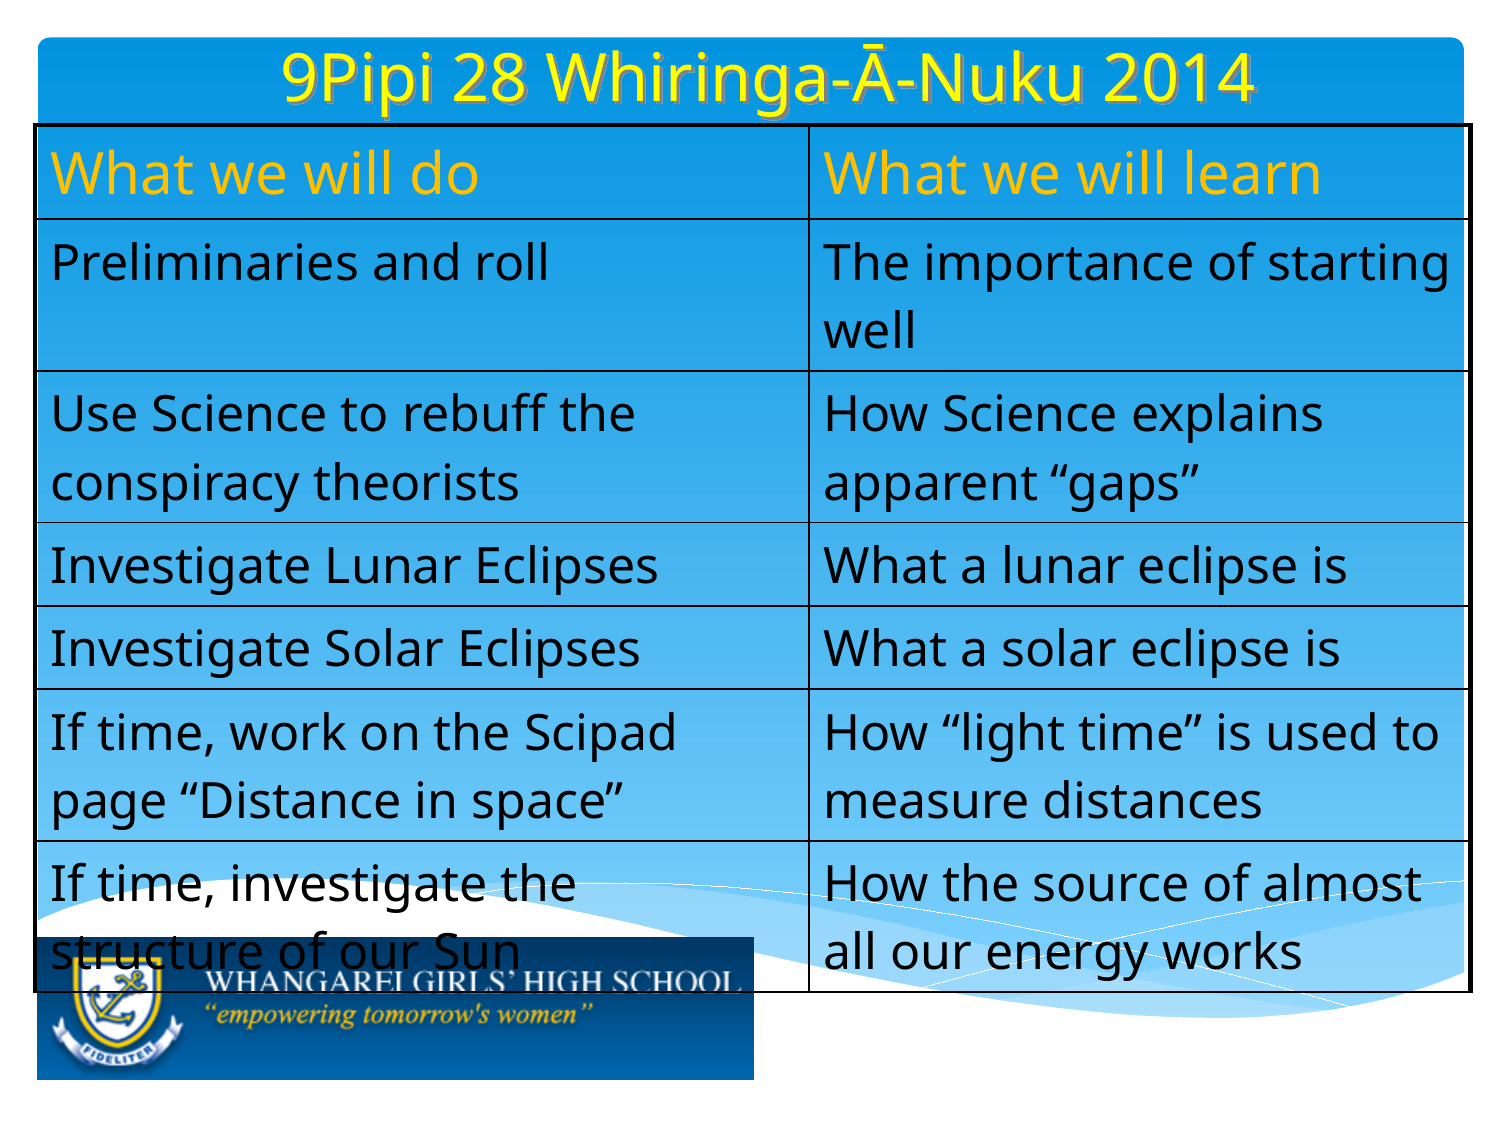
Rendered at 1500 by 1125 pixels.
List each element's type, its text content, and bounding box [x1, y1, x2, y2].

table_cell If time, work on the Scipad page “Distance in space” [37, 690, 808, 840]
table_cell Use Science to rebuff the conspiracy theorists [37, 372, 808, 522]
table_cell If time, investigate the structure of our Sun [37, 842, 808, 991]
table_cell What a solar eclipse is [810, 607, 1468, 688]
text_box 9Pipi 28 Whiringa-Ā-Nuku 2014 [162, 24, 1375, 123]
table_cell What a lunar eclipse is [810, 523, 1468, 605]
table_cell Investigate Solar Eclipses [37, 607, 808, 688]
picture [37, 937, 754, 1080]
table_cell How “light time” is used to measure distances [810, 690, 1468, 840]
table_cell Investigate Lunar Eclipses [37, 523, 808, 605]
table_cell Preliminaries and roll [37, 220, 808, 370]
table_header What we will do [37, 127, 808, 218]
table_cell How the source of almost all our energy works [810, 842, 1468, 991]
table_header What we will learn [810, 127, 1468, 218]
table_cell How Science explains apparent “gaps” [810, 372, 1468, 522]
table_cell The importance of starting well [810, 220, 1468, 370]
